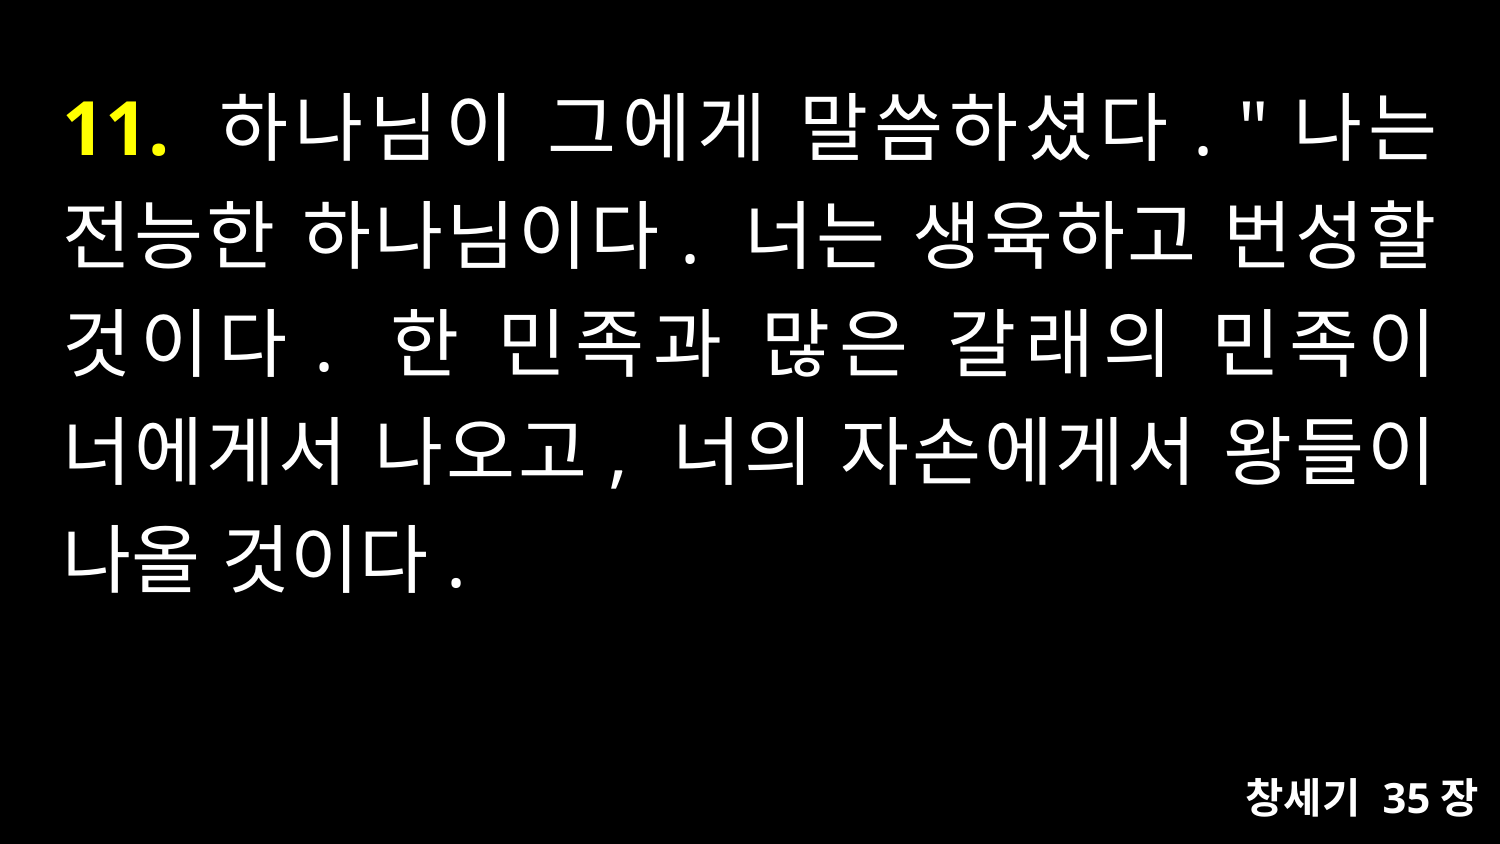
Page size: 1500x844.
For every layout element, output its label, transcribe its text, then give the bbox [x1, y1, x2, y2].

title 11. 하나님이 그에게 말씀하셨다. "나는 전능한 하나님이다. 너는 생육하고 번성할 것이다. 한 민족과 많은 갈래의 민족이 너에게서 나오고, 너의 자손에게서 왕들이 나올 것이다. [0, 0, 1500, 844]
subtitle 창세기 35장 [916, 770, 1500, 844]
